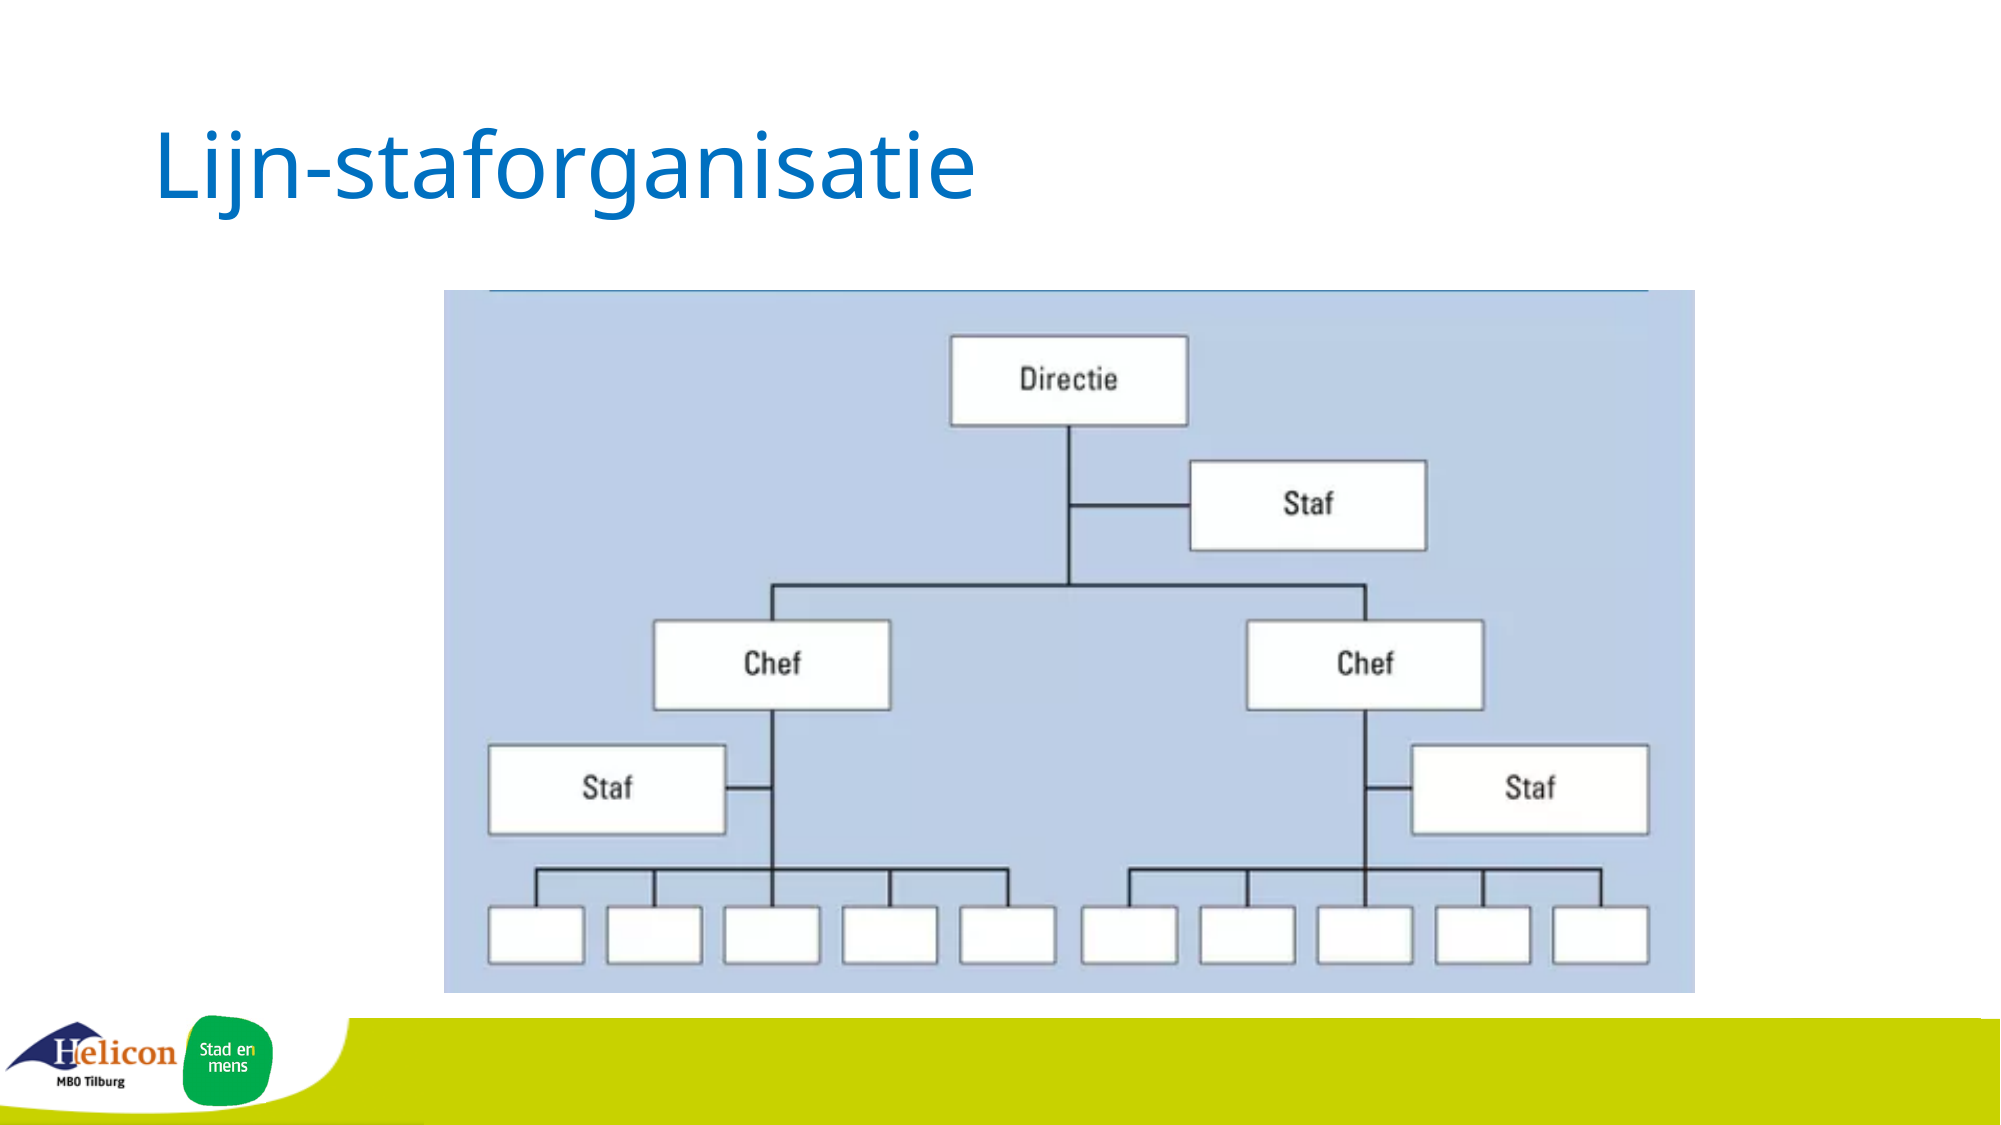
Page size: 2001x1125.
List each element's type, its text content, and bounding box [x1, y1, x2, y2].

picture [0, 1013, 424, 1125]
title Lijn-staforganisatie [137, 59, 1863, 278]
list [444, 290, 1695, 993]
